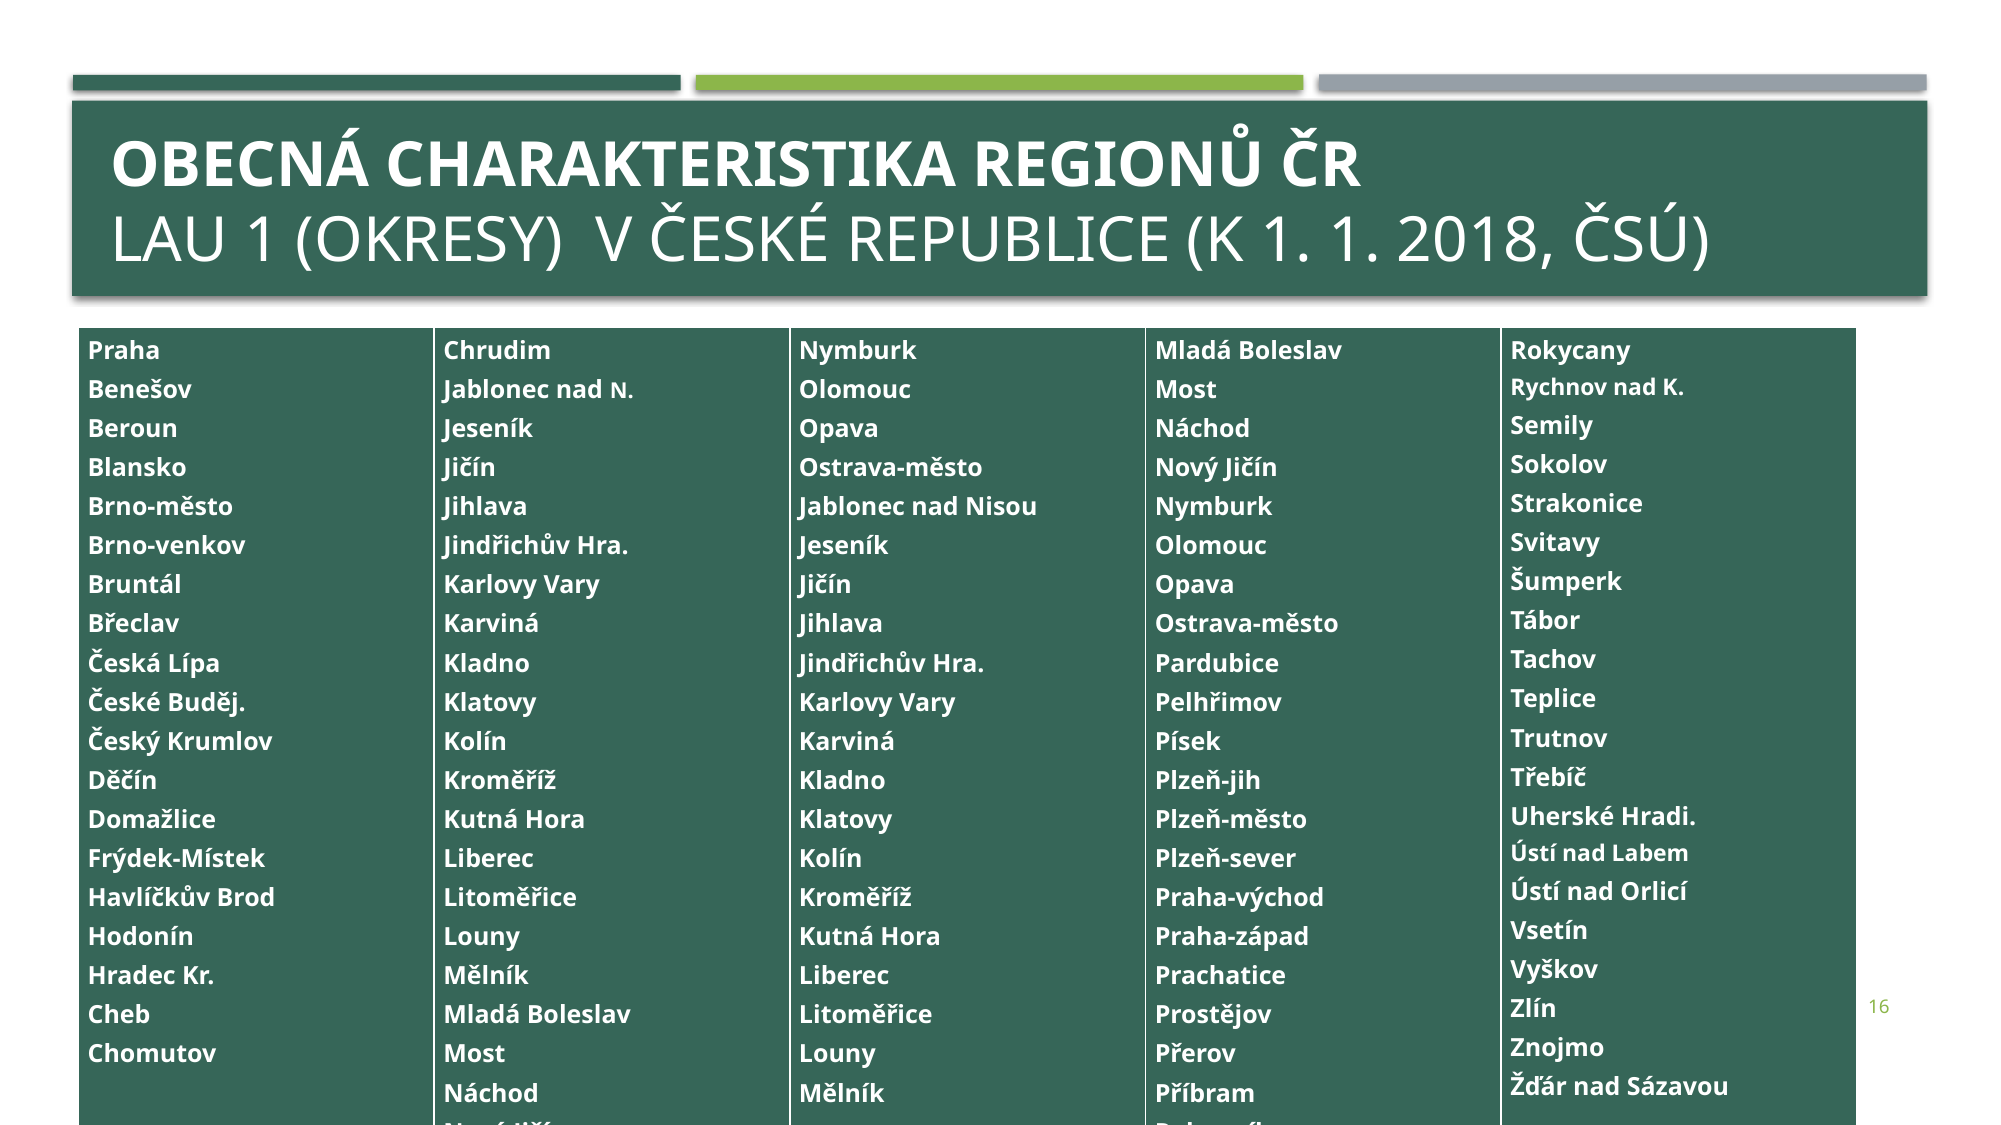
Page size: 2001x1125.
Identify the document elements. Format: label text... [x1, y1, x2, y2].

table_header Praha Benešov Beroun Blansko Brno-město Brno-venkov Bruntál Břeclav Česká Lípa České Buděj. Český Krumlov Děčín Domažlice Frýdek-Místek Havlíčkův Brod Hodonín Hradec Kr. Cheb Chomutov [79, 328, 433, 1125]
table_header Nymburk Olomouc Opava Ostrava-město Jablonec nad Nisou Jeseník Jičín Jihlava Jindřichův Hra. Karlovy Vary Karviná Kladno Klatovy Kolín Kroměříž Kutná Hora Liberec Litoměřice Louny Mělník [791, 328, 1145, 1125]
table_header Chrudim Jablonec nad N. Jeseník Jičín Jihlava Jindřichův Hra. Karlovy Vary Karviná Kladno Klatovy Kolín Kroměříž Kutná Hora Liberec Litoměřice Louny Mělník Mladá Boleslav Most Náchod Nový Jičín [435, 328, 789, 1125]
title Obecná charakteristika regionů Čr LAU 1 (OKRESY) v České republice (k 1. 1. 2018, ČSÚ) [95, 115, 1905, 282]
table_header Rokycany Rychnov nad K. Semily Sokolov Strakonice Svitavy Šumperk Tábor Tachov Teplice Trutnov Třebíč Uherské Hradi. Ústí nad Labem Ústí nad Orlicí Vsetín Vyškov Zlín Znojmo Žďár nad Sázavou [1502, 328, 1856, 1125]
slide_number 16 [1858, 977, 1905, 1037]
table_header Mladá Boleslav Most Náchod Nový Jičín Nymburk Olomouc Opava Ostrava-město Pardubice Pelhřimov Písek Plzeň-jih Plzeň-město Plzeň-sever Praha-východ Praha-západ Prachatice Prostějov Přerov Příbram Rakovník [1146, 328, 1500, 1125]
